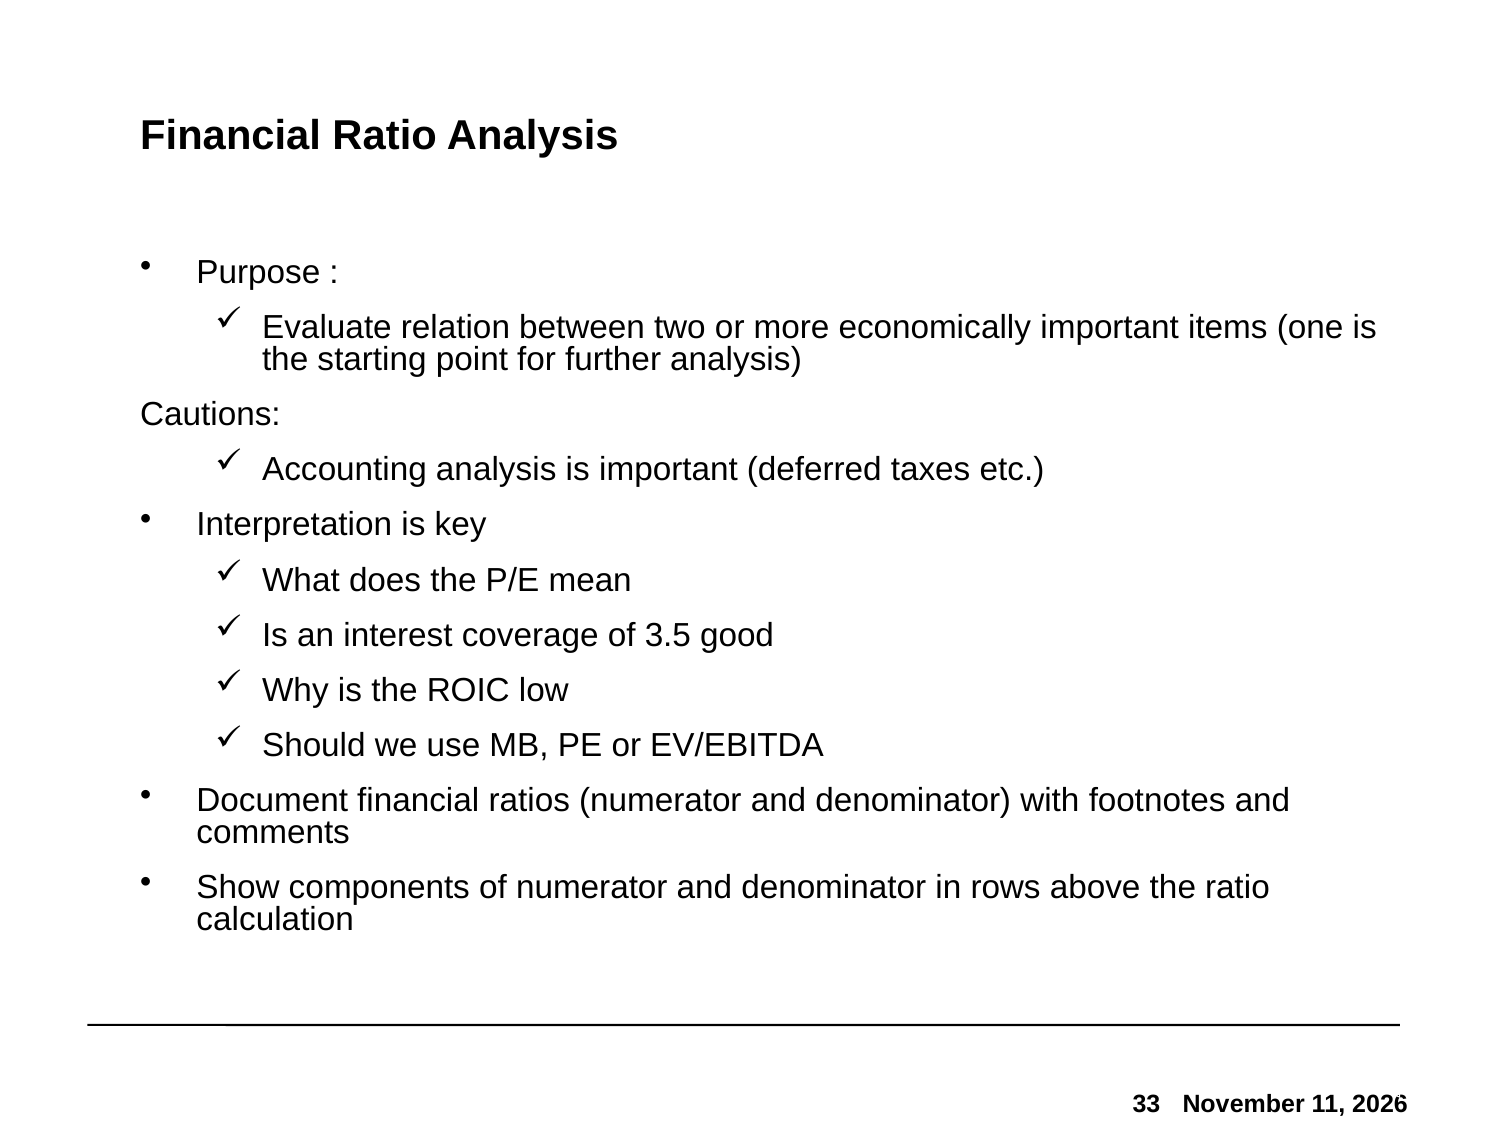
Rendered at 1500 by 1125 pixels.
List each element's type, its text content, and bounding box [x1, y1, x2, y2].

title Financial Ratio Analysis [124, 99, 1401, 226]
list Purpose : Evaluate relation between two or more economically important items (one is the starting point for further analysis) Cautions: Accounting analysis is important (deferred taxes etc.) Interpretation is key What does the P/E mean Is an interest coverage of 3.5 good Why is the ROIC low Should we use MB, PE or EV/EBITDA Document financial ratios (numerator and denominator) with footnotes and comments Show components of numerator and denominator in rows above the ratio calculation [124, 249, 1426, 1013]
